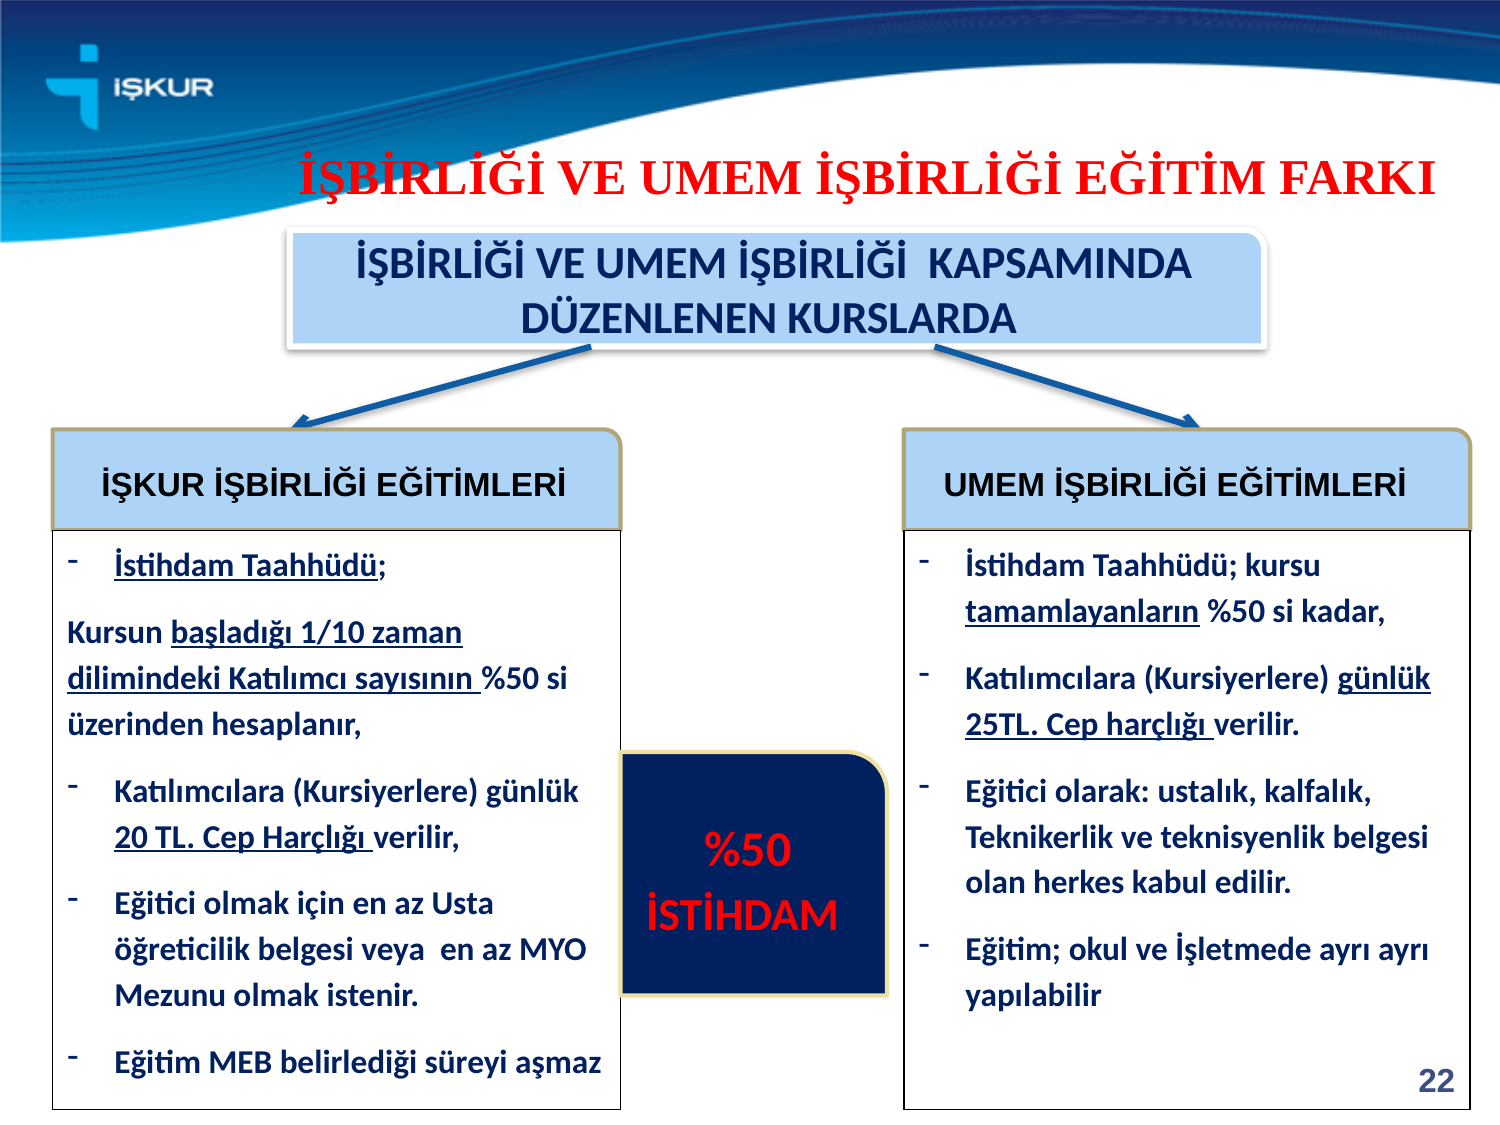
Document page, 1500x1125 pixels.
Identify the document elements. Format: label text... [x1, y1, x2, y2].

text_box UMEM İŞBİRLİĞİ EĞİTİMLERİ [901, 427, 1473, 533]
picture [0, 0, 1500, 1125]
text_box İstihdam Taahhüdü; Kursun başladığı 1/10 zaman dilimindeki Katılımcı sayısının %50 si üzerinden hesaplanır, Katılımcılara (Kursiyerlere) günlük 20 TL. Cep Harçlığı verilir, Eğitici olmak için en az Usta öğreticilik belgesi veya en az MYO Mezunu olmak istenir. Eğitim MEB belirlediği süreyi aşmaz [52, 530, 621, 1110]
text_box %50 İSTİHDAM [618, 749, 890, 998]
text_box İŞBİRLİĞİ VE UMEM İŞBİRLİĞİ KAPSAMINDA DÜZENLENEN KURSLARDA [286, 226, 1268, 350]
text_box İŞBİRLİĞİ VE UMEM İŞBİRLİĞİ EĞİTİM FARKI [260, 136, 1489, 212]
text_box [289, 346, 592, 430]
text_box İŞKUR İŞBİRLİĞİ EĞİTİMLERİ [50, 427, 623, 533]
slide_number 22 [1311, 1051, 1471, 1125]
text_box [934, 346, 1202, 430]
text_box İstihdam Taahhüdü; kursu tamamlayanların %50 si kadar, Katılımcılara (Kursiyerlere) günlük 25TL. Cep harçlığı verilir. Eğitici olarak: ustalık, kalfalık, Teknikerlik ve teknisyenlik belgesi olan herkes kabul edilir. Eğitim; okul ve İşletmede ayrı ayrı yapılabilir [903, 530, 1471, 1110]
